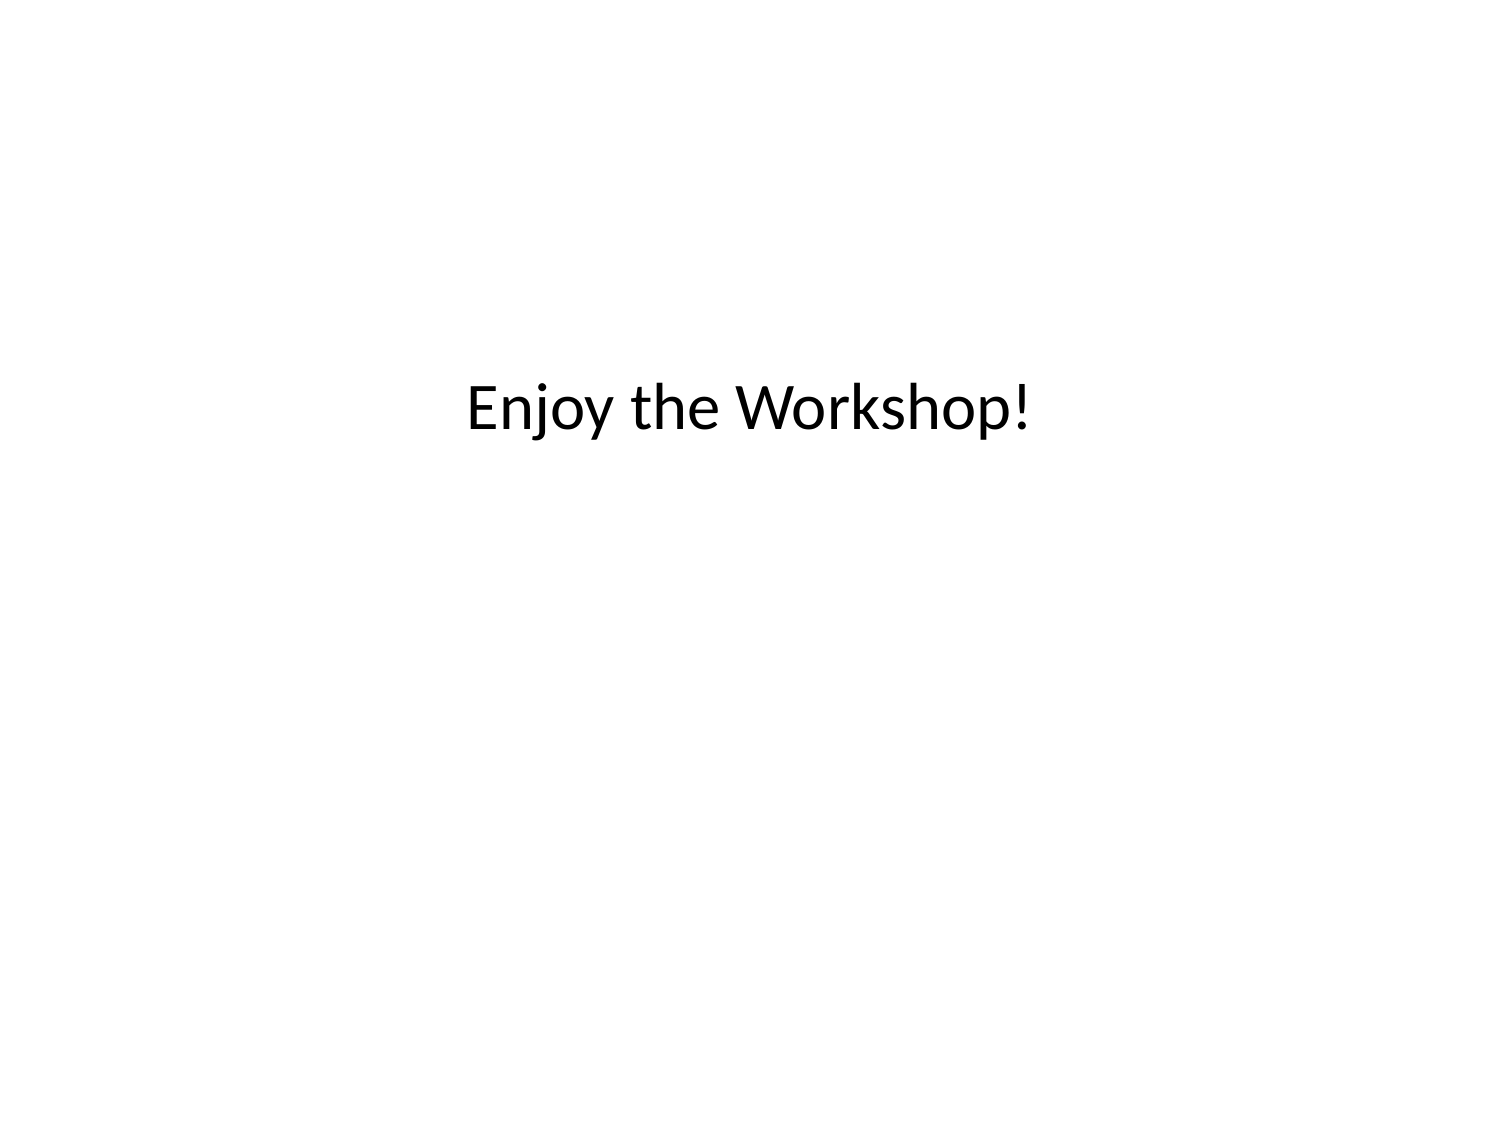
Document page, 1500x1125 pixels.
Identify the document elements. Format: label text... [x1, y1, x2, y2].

list Enjoy the Workshop! [75, 262, 1425, 1005]
